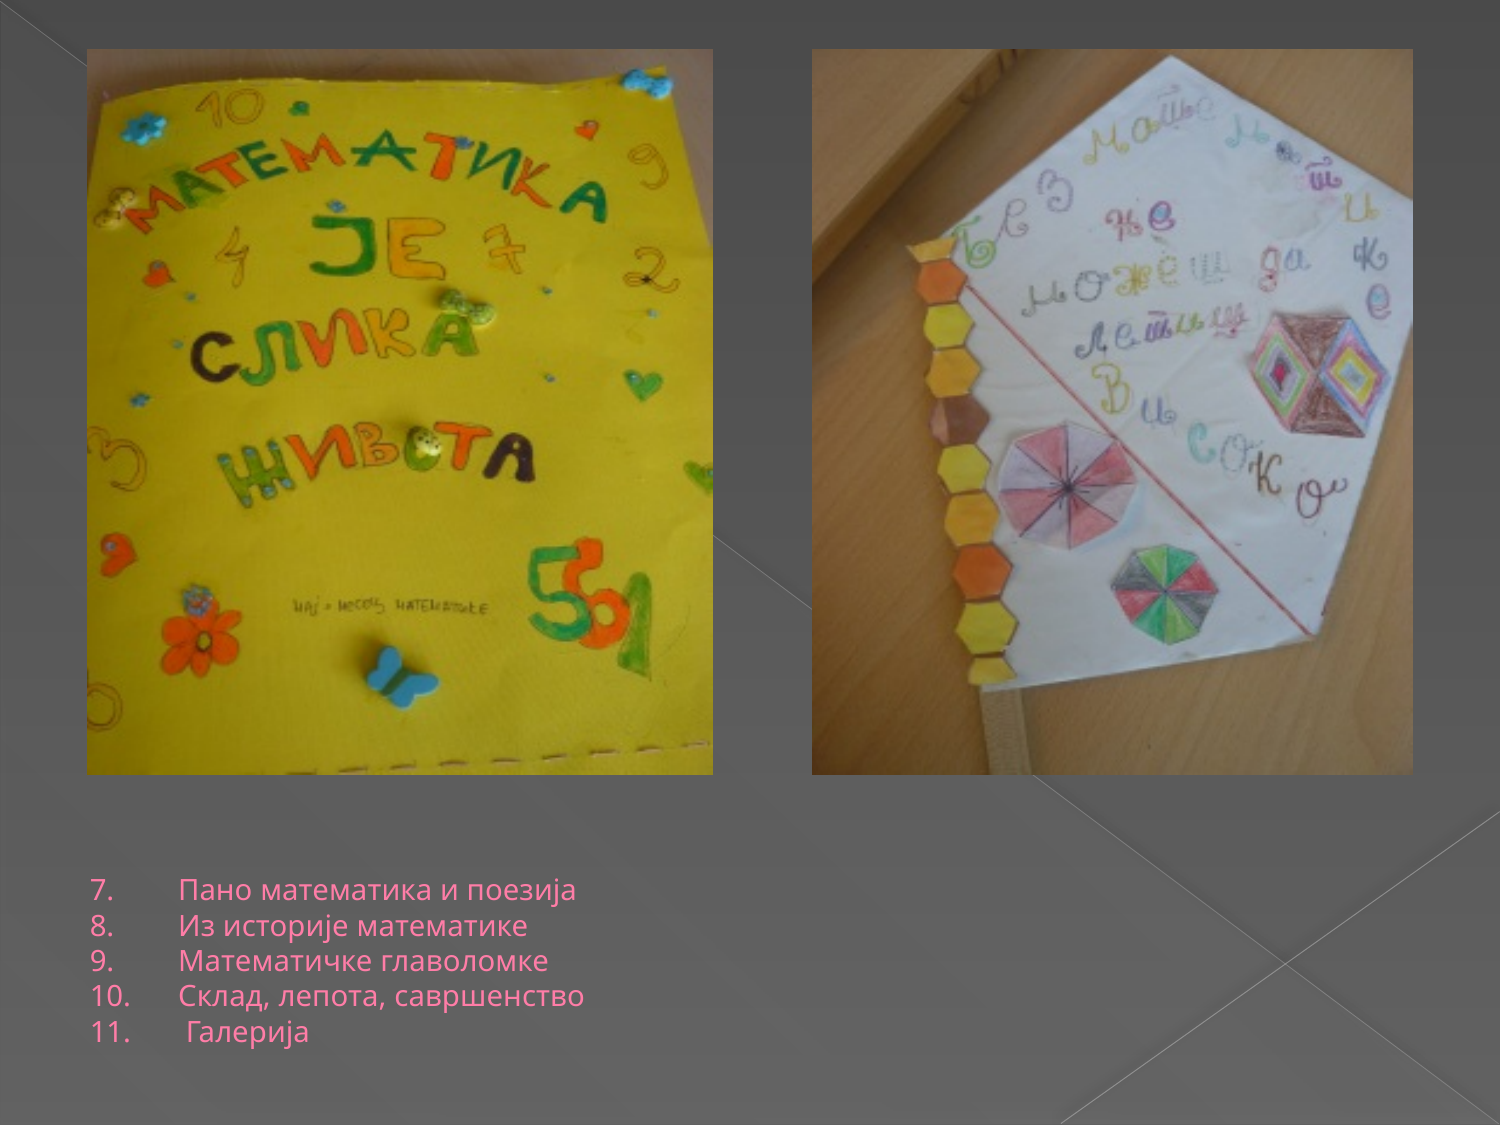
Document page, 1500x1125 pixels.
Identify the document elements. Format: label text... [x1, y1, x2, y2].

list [87, 49, 713, 776]
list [812, 49, 1413, 776]
title 7. Пано математика и поезија 8. Из историје математике 9. Математичке главоломке 10. Склад, лепота, савршенство 11. Галерија [75, 862, 1425, 1092]
